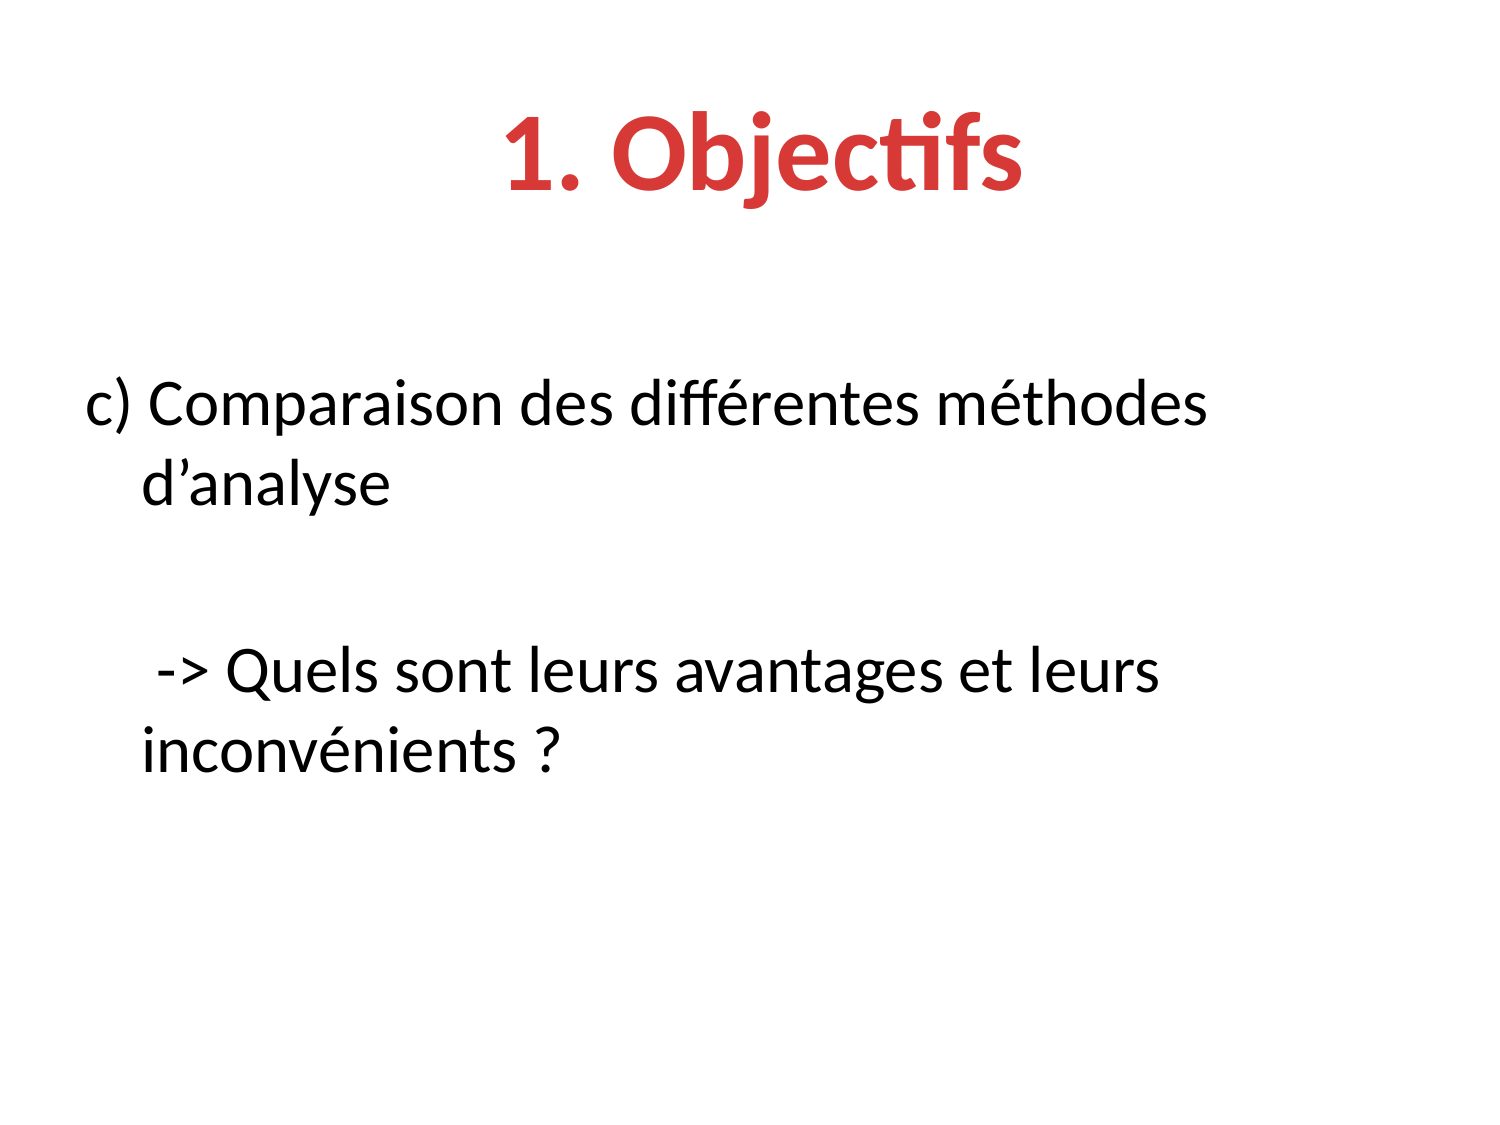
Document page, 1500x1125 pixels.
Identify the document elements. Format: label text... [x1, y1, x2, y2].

text_box 1. Objectifs [483, 70, 1041, 221]
list c) Comparaison des différentes méthodes d’analyse -> Quels sont leurs avantages et leurs inconvénients ? [70, 351, 1372, 868]
